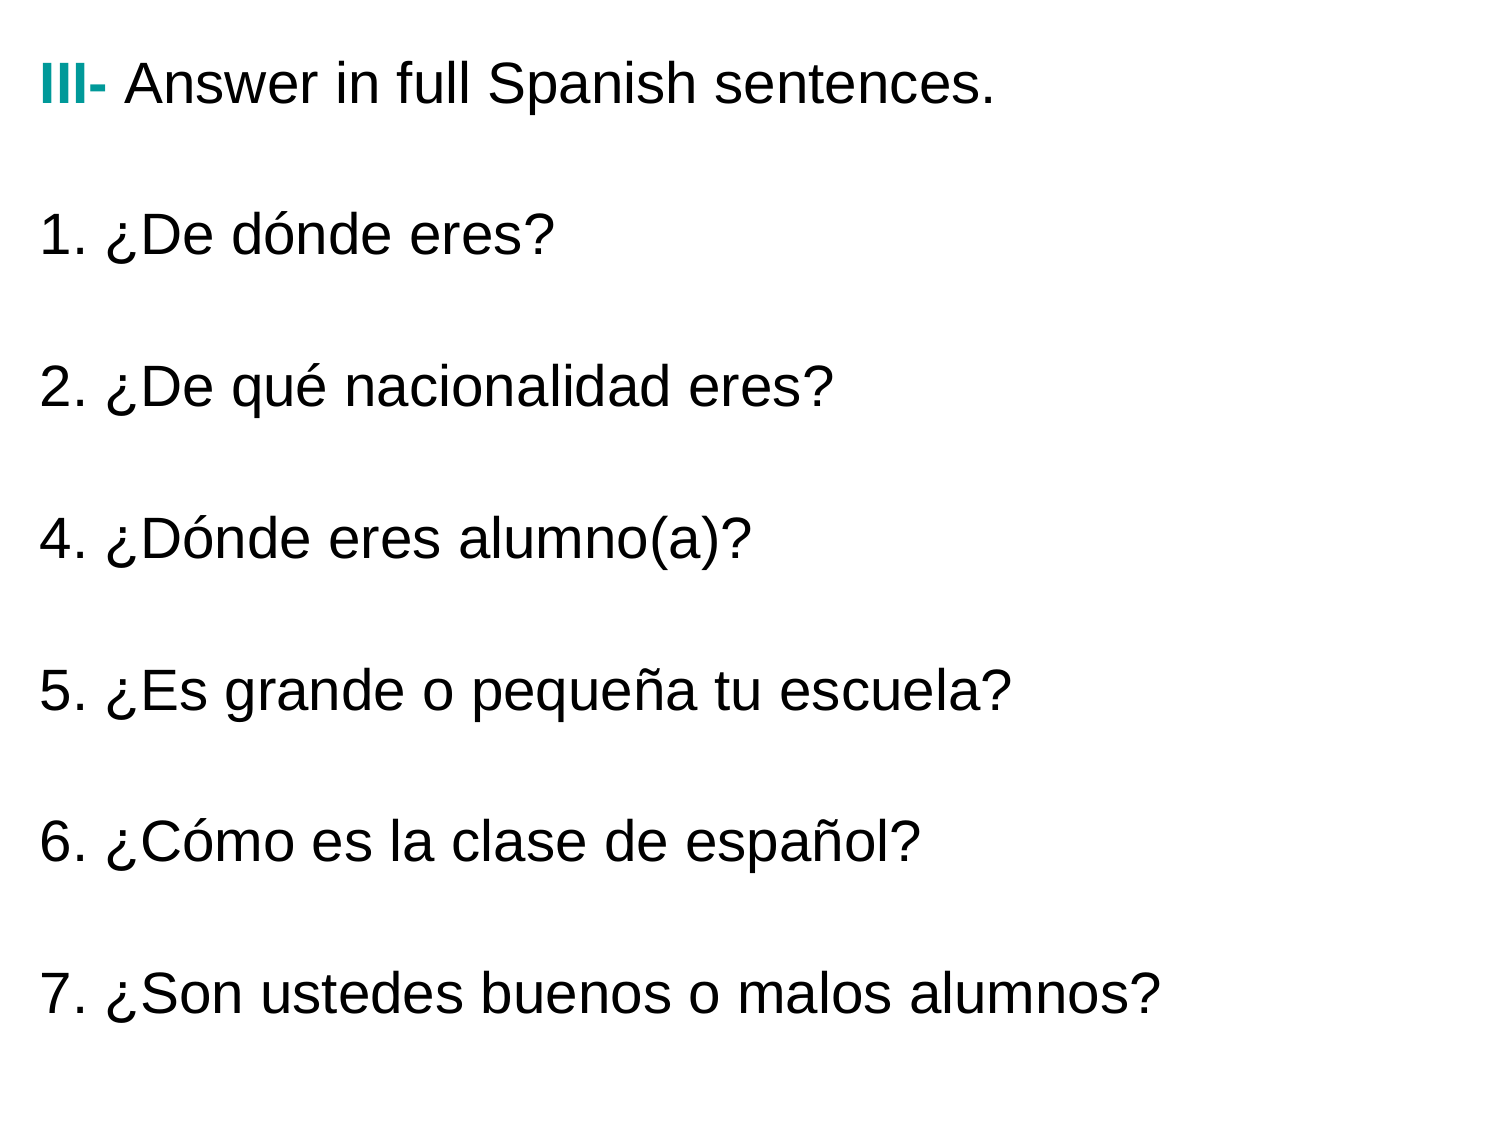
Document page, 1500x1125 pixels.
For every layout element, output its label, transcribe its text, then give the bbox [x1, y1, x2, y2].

list III- Answer in full Spanish sentences. 1. ¿De dónde eres? 2. ¿De qué nacionalidad eres? 4. ¿Dónde eres alumno(a)? 5. ¿Es grande o pequeña tu escuela? 6. ¿Cómo es la clase de español? 7. ¿Son ustedes buenos o malos alumnos? [24, 37, 1375, 1075]
